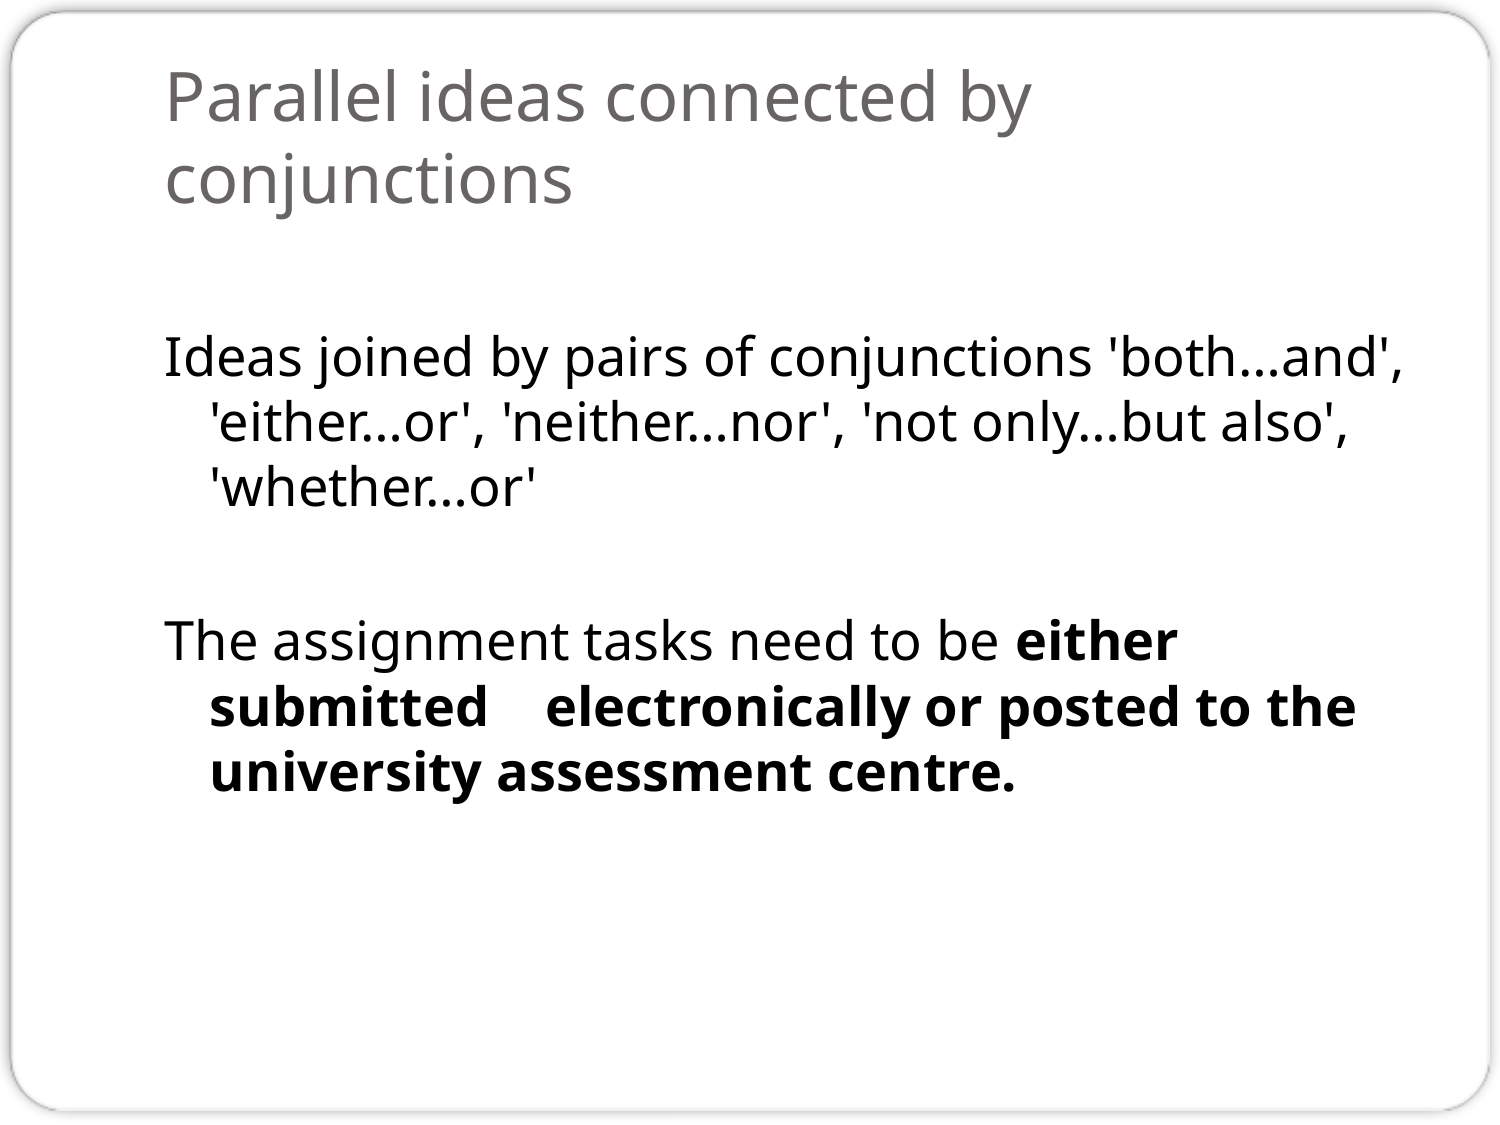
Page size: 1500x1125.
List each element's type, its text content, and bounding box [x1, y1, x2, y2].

title Parallel ideas connected by conjunctions [150, 45, 1425, 233]
list Ideas joined by pairs of conjunctions 'both…and', 'either…or', 'neither…nor', 'not only…but also', 'whether…or' The assignment tasks need to be either submitted electronically or posted to the university assessment centre. [150, 237, 1425, 988]
